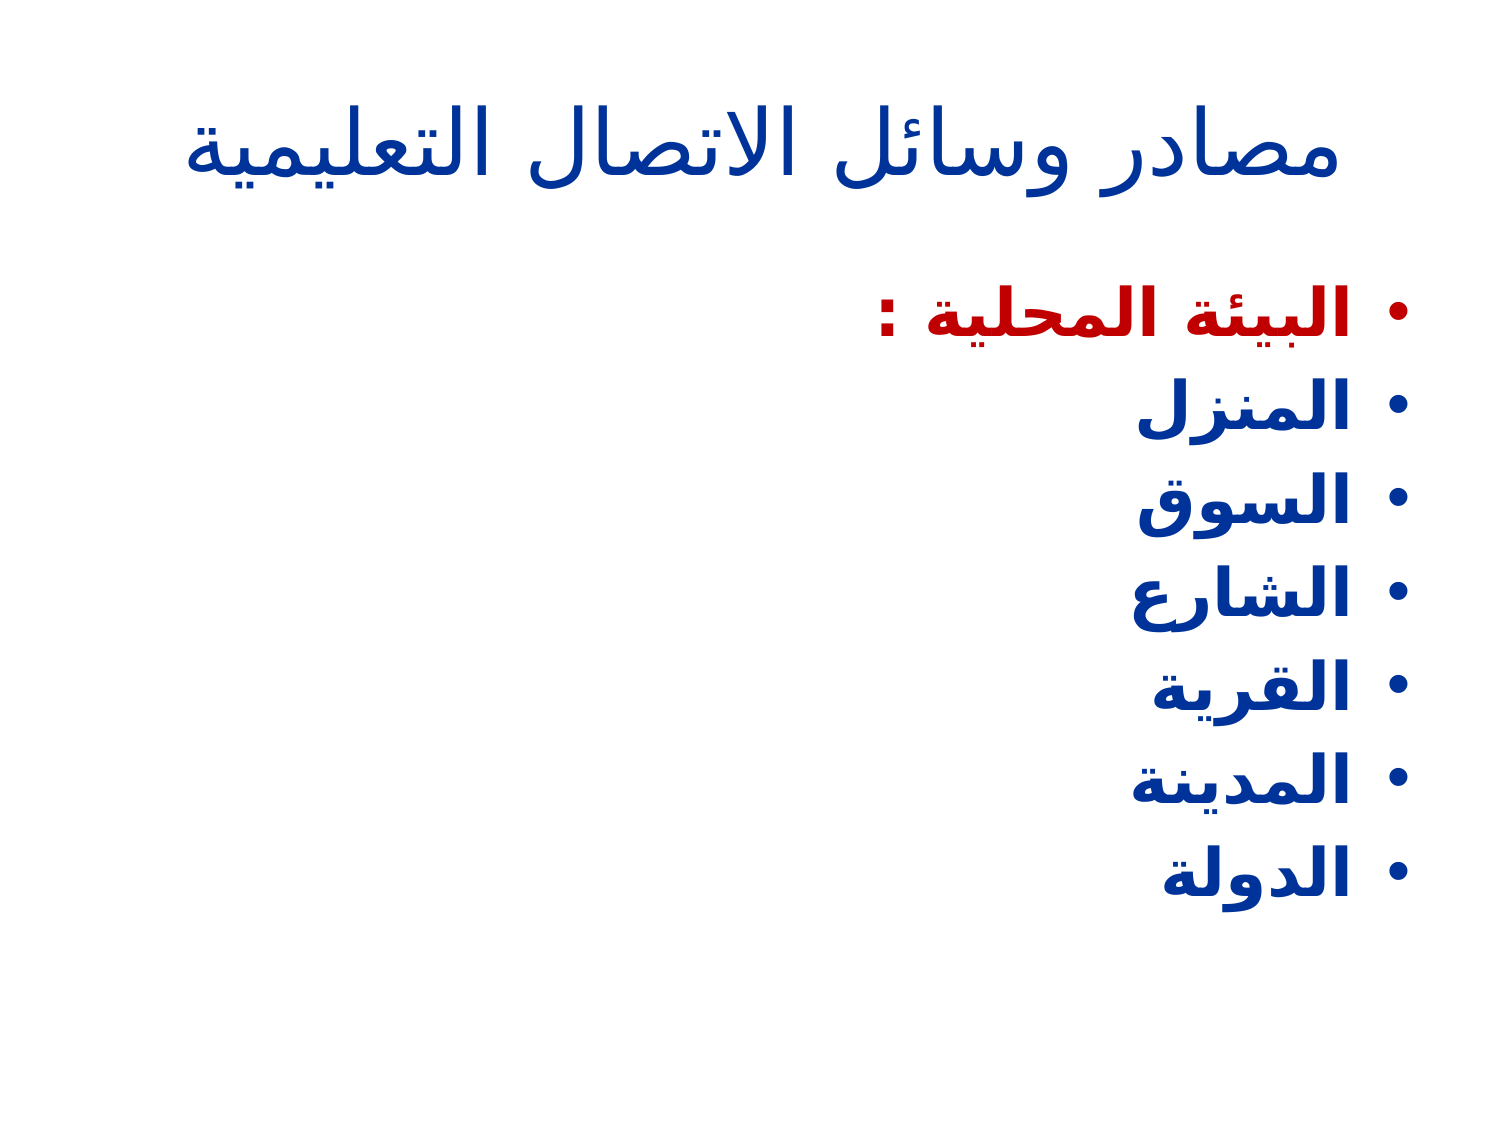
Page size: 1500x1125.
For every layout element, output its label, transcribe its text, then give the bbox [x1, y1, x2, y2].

list البيئة المحلية : المنزل السوق الشارع القرية المدينة الدولة [75, 262, 1425, 1005]
title مصادر وسائل الاتصال التعليمية [75, 45, 1425, 233]
